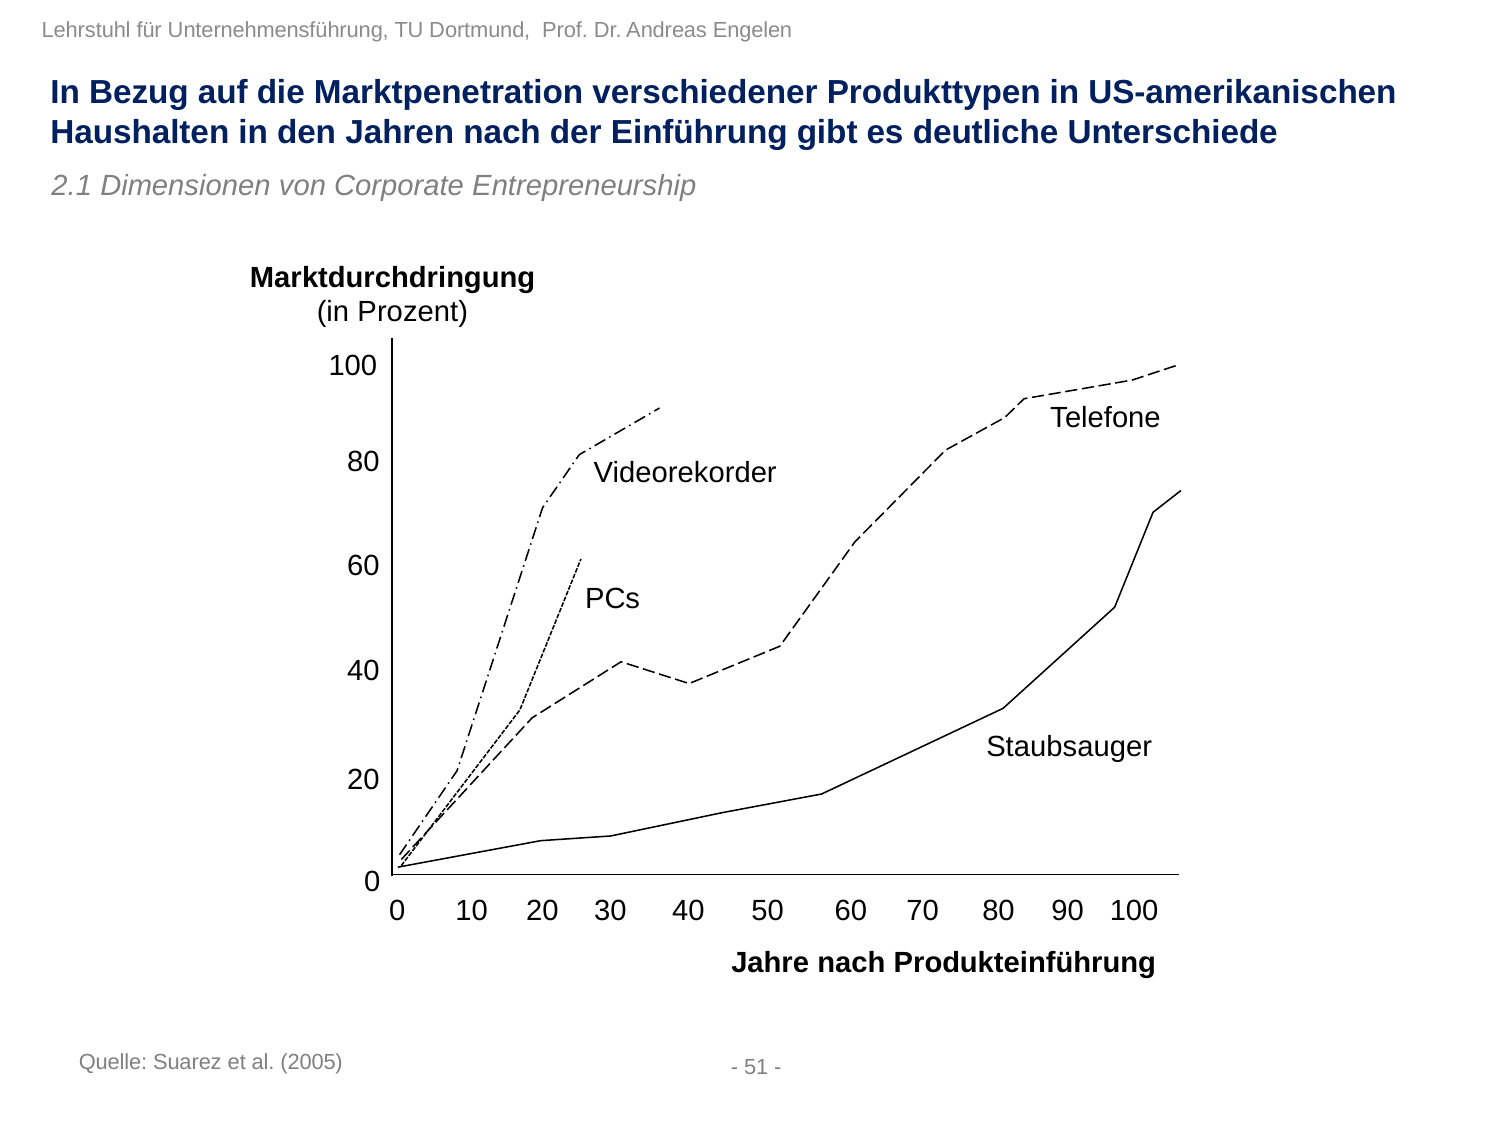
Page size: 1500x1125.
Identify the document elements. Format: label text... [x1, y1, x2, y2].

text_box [200, 250, 1217, 978]
text_box 2.1 Dimensionen von Corporate Entrepreneurship [36, 159, 713, 209]
text_box Quelle: Suarez et al. (2005) [63, 1039, 359, 1081]
text_box In Bezug auf die Marktpenetration verschiedener Produkttypen in US-amerikanischen Haushalten in den Jahren nach der Einführung gibt es deutliche Unterschiede [35, 63, 1433, 158]
text_box - 51 - [599, 1045, 913, 1087]
